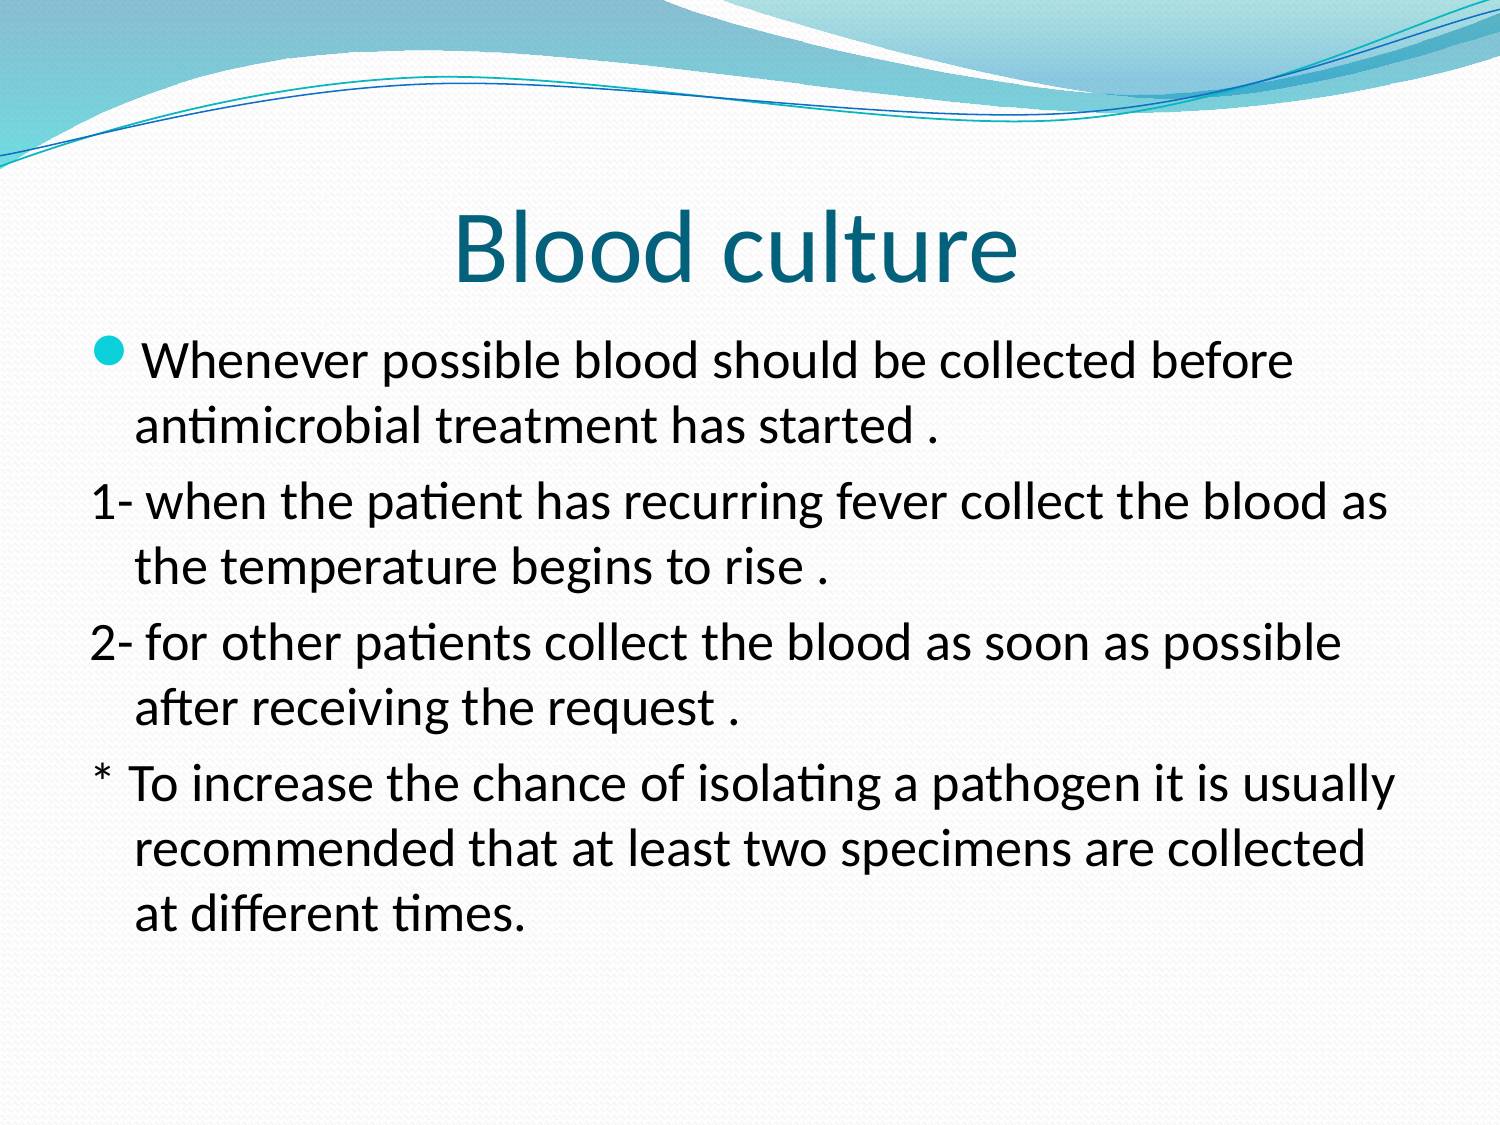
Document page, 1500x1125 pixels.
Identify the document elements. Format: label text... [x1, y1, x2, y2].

title Blood culture [75, 115, 1425, 303]
list Whenever possible blood should be collected before antimicrobial treatment has started . 1- when the patient has recurring fever collect the blood as the temperature begins to rise . 2- for other patients collect the blood as soon as possible after receiving the request . * To increase the chance of isolating a pathogen it is usually recommended that at least two specimens are collected at different times. [75, 317, 1425, 1038]
